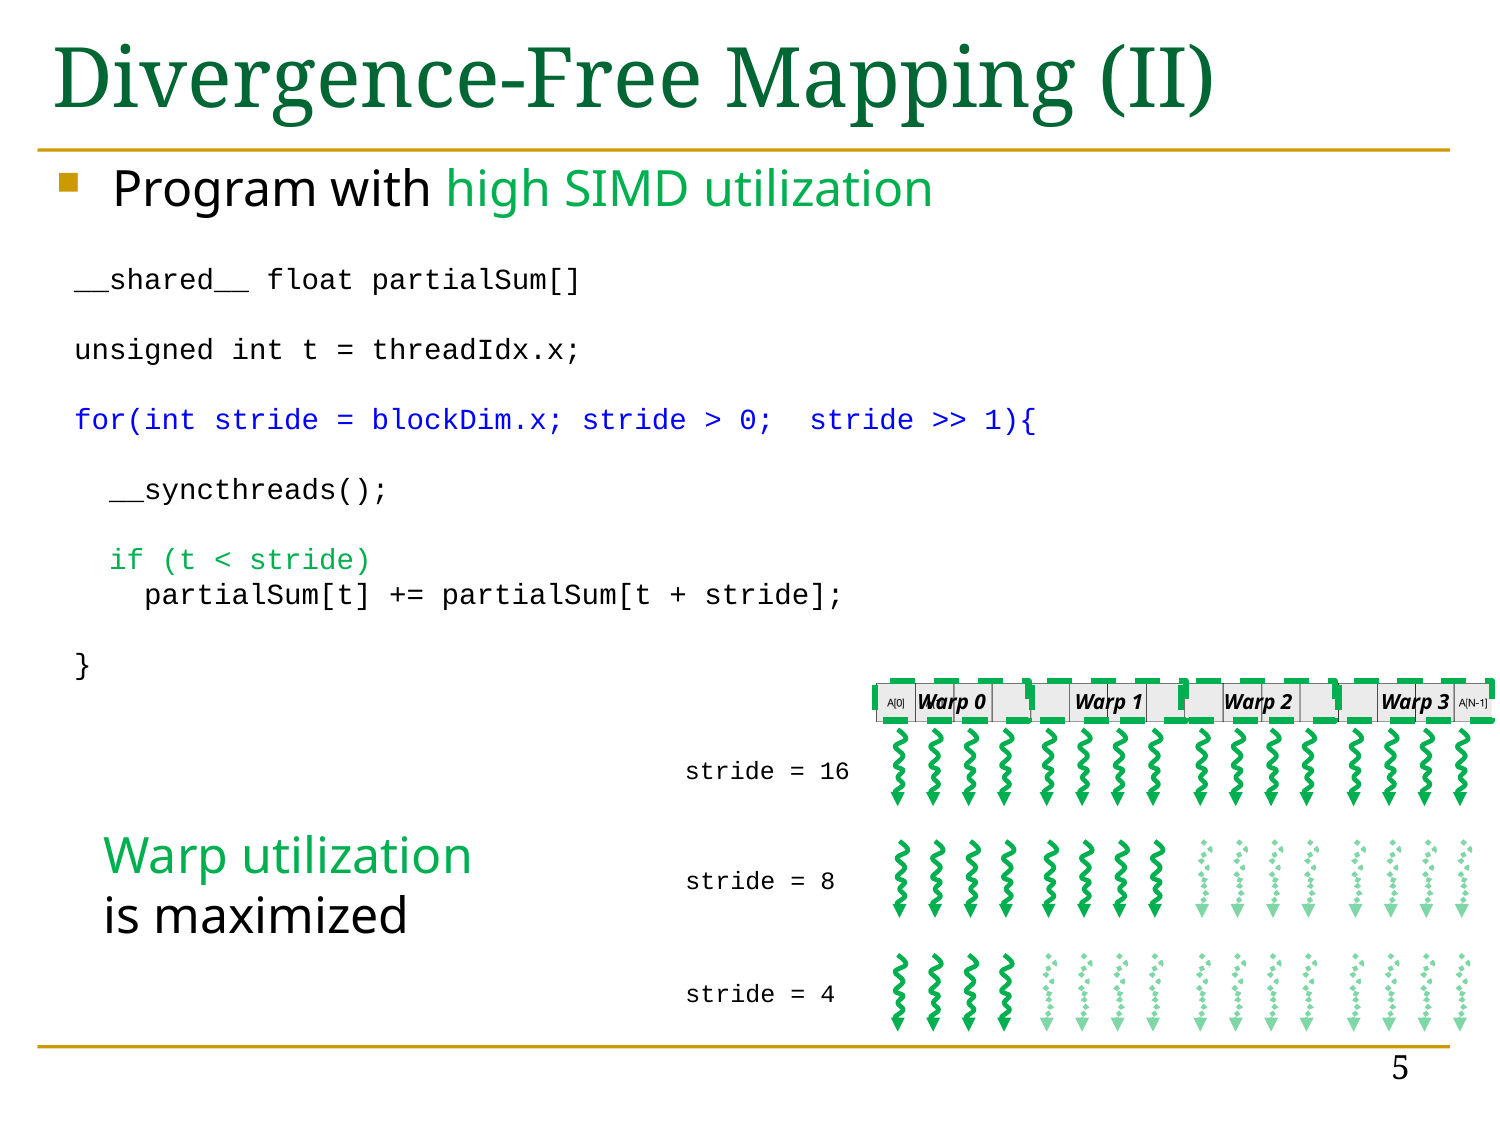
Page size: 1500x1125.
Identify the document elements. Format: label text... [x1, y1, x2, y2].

text_box [1350, 841, 1364, 918]
text_box [1301, 954, 1316, 1023]
text_box [893, 954, 907, 1032]
text_box [1266, 954, 1280, 1023]
slide_number 5 [1074, 1023, 1426, 1100]
text_box [1043, 841, 1057, 918]
text_box [1419, 954, 1433, 1030]
text_box [1077, 954, 1091, 1023]
text_box [1457, 841, 1471, 918]
text_box [1386, 841, 1400, 918]
text_box [1348, 954, 1363, 1023]
text_box [894, 841, 908, 918]
list Program with high SIMD utilization [41, 148, 1448, 1047]
text_box [1112, 954, 1127, 1023]
text_box [930, 841, 944, 918]
text_box [1384, 954, 1398, 1023]
text_box [1197, 841, 1211, 918]
text_box [1231, 954, 1245, 1023]
text_box [1114, 841, 1128, 918]
text_box [1042, 954, 1056, 1032]
text_box [1303, 841, 1317, 918]
text_box stride = 16 [670, 747, 865, 792]
text_box [1232, 841, 1246, 918]
text_box [999, 954, 1013, 1032]
text_box [928, 954, 942, 1032]
text_box [1150, 841, 1164, 918]
text_box [1079, 841, 1093, 918]
title Divergence-Free Mapping (II) [37, 0, 1451, 150]
text_box [1148, 954, 1162, 1023]
text_box [1455, 954, 1469, 1032]
text_box Warp utilization is maximized [88, 815, 501, 951]
text_box stride = 8 [670, 856, 851, 902]
text_box [1268, 841, 1282, 918]
text_box [1195, 954, 1209, 1023]
picture [875, 682, 1492, 722]
text_box [1421, 841, 1435, 918]
text_box stride = 4 [670, 970, 851, 1016]
text_box [1001, 841, 1015, 918]
text_box [964, 954, 978, 1032]
text_box [965, 841, 979, 918]
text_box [894, 729, 1469, 807]
text_box __shared__ float partialSum[] unsigned int t = threadIdx.x; for(int stride = blockDim.x; stride > 0; stride >> 1){ __syncthreads(); if (t < stride) partialSum[t] += partialSum[t + stride]; } [59, 253, 1365, 688]
